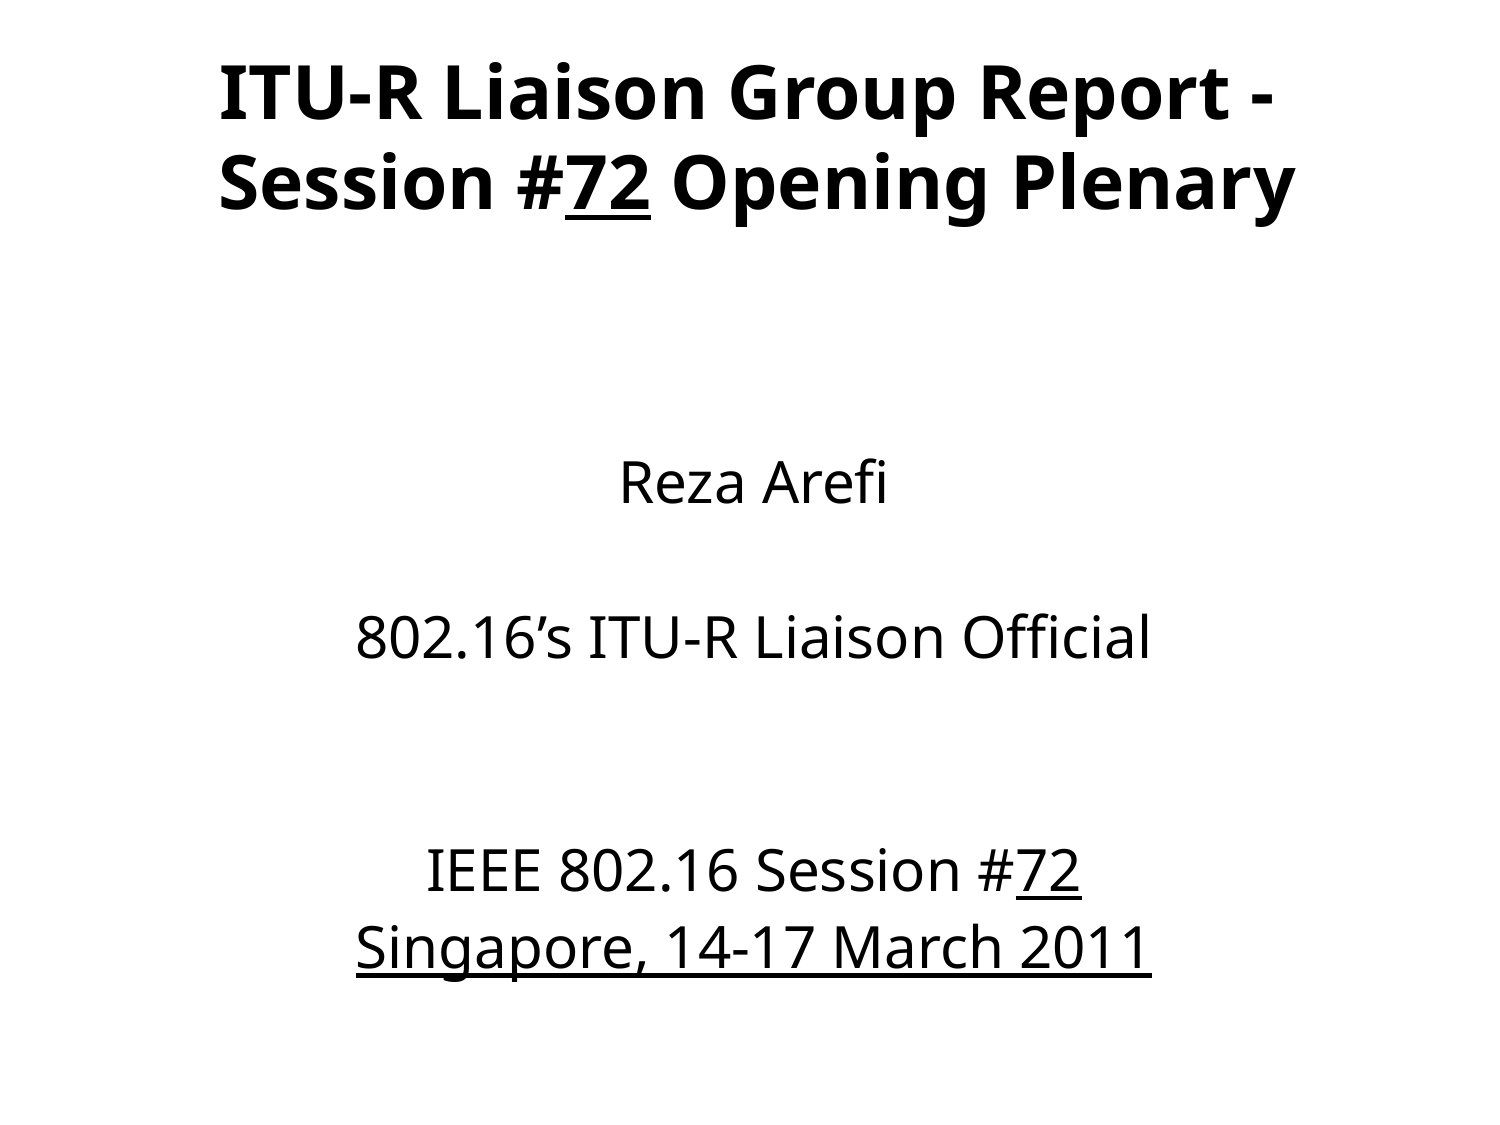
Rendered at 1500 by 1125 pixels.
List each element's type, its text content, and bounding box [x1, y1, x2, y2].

list Reza Arefi 802.16’s ITU-R Liaison Official IEEE 802.16 Session #72 Singapore, 14-17 March 2011 [75, 206, 1425, 1069]
title ITU-R Liaison Group Report - Session #72 Opening Plenary [75, 36, 1425, 206]
